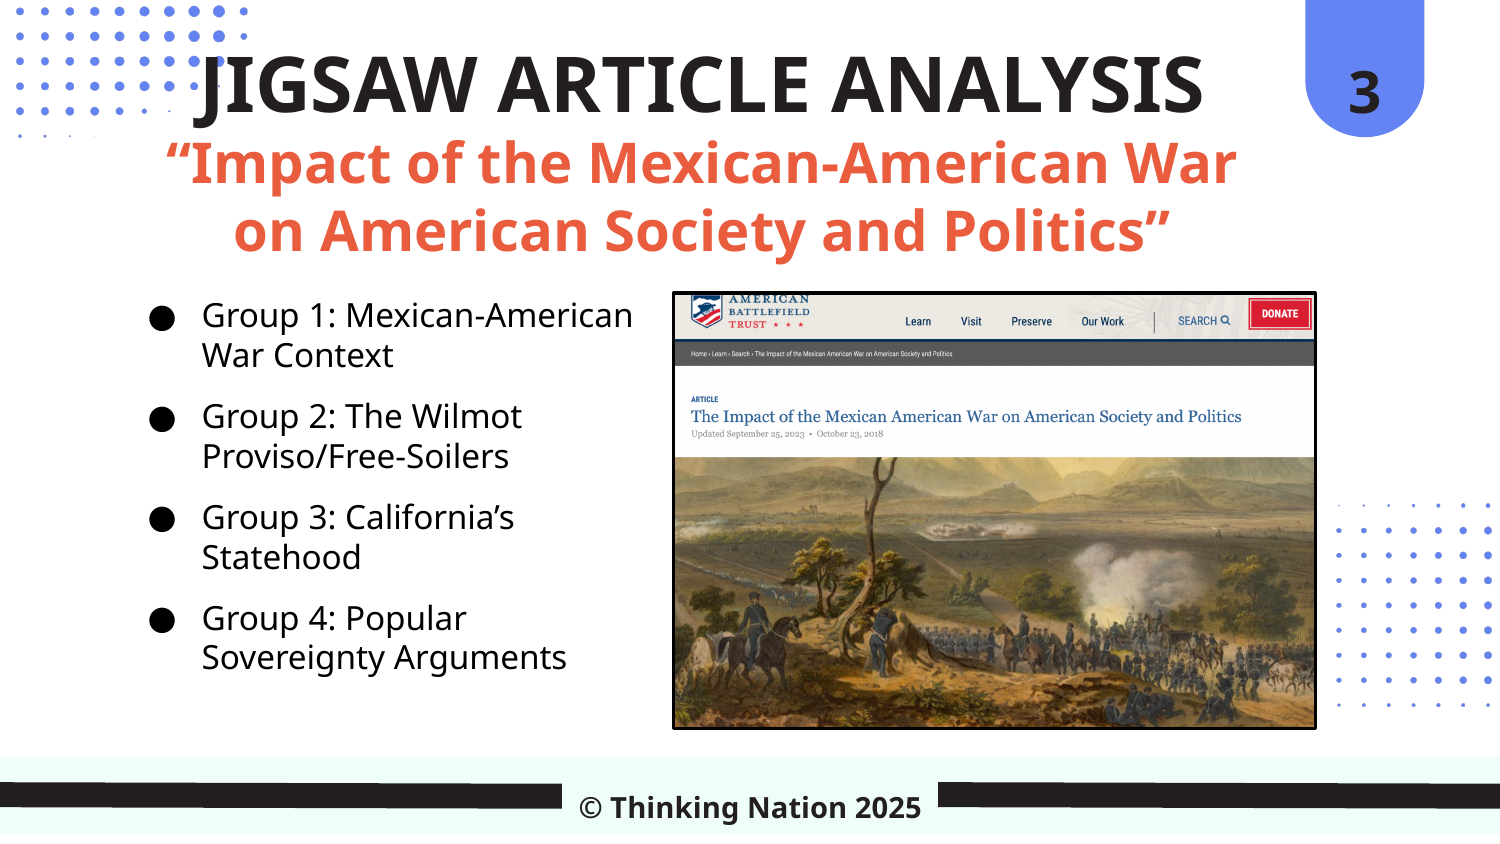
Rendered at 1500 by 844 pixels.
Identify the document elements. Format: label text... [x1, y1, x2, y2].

text_box [1318, 503, 1500, 708]
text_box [0, 756, 1500, 835]
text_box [1300, 0, 1430, 138]
picture [674, 294, 1314, 728]
text_box Group 1: Mexican-American War Context Group 2: The Wilmot Proviso/Free-Soilers Group 3: California’s Statehood Group 4: Popular Sovereignty Arguments [126, 294, 656, 677]
text_box JIGSAW ARTICLE ANALYSIS “Impact of the Mexican-American War on American Society and Politics” [126, 35, 1279, 263]
text_box [0, 0, 248, 138]
